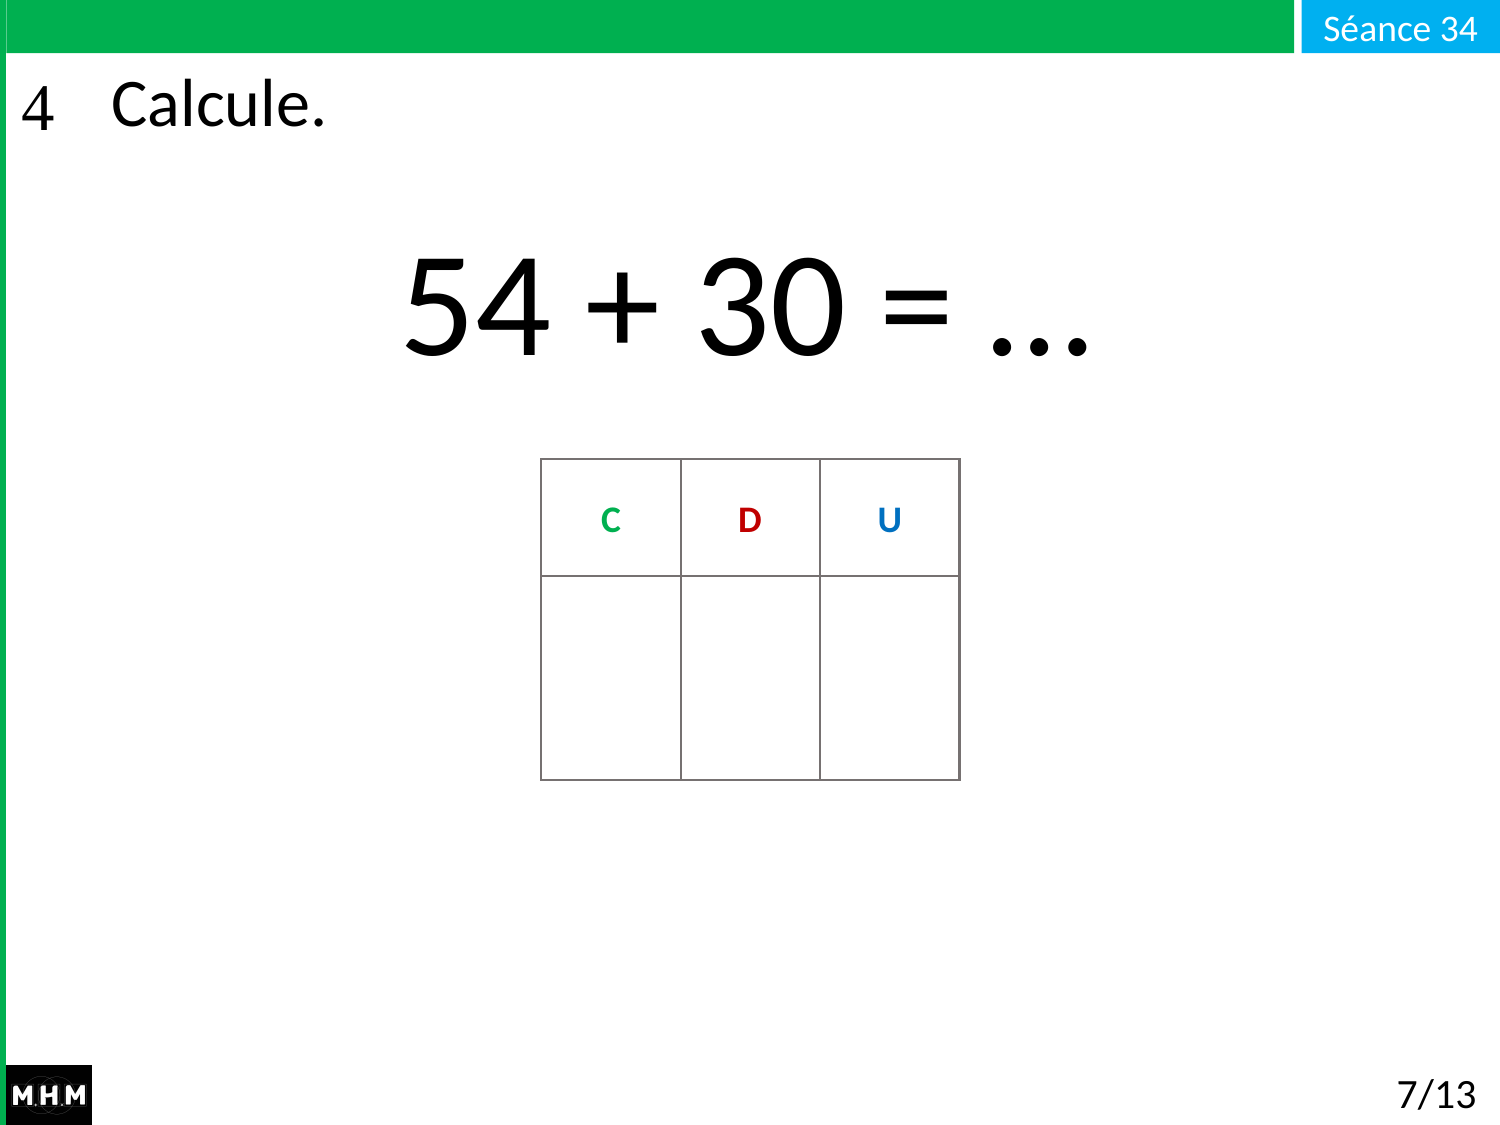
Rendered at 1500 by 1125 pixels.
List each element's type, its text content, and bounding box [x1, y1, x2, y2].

text_box 54 + 30 = … [385, 197, 1254, 393]
list 7/13 [1373, 1064, 1500, 1125]
picture [6, 1065, 92, 1125]
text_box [541, 459, 960, 780]
title Calcule. [96, 60, 1391, 150]
